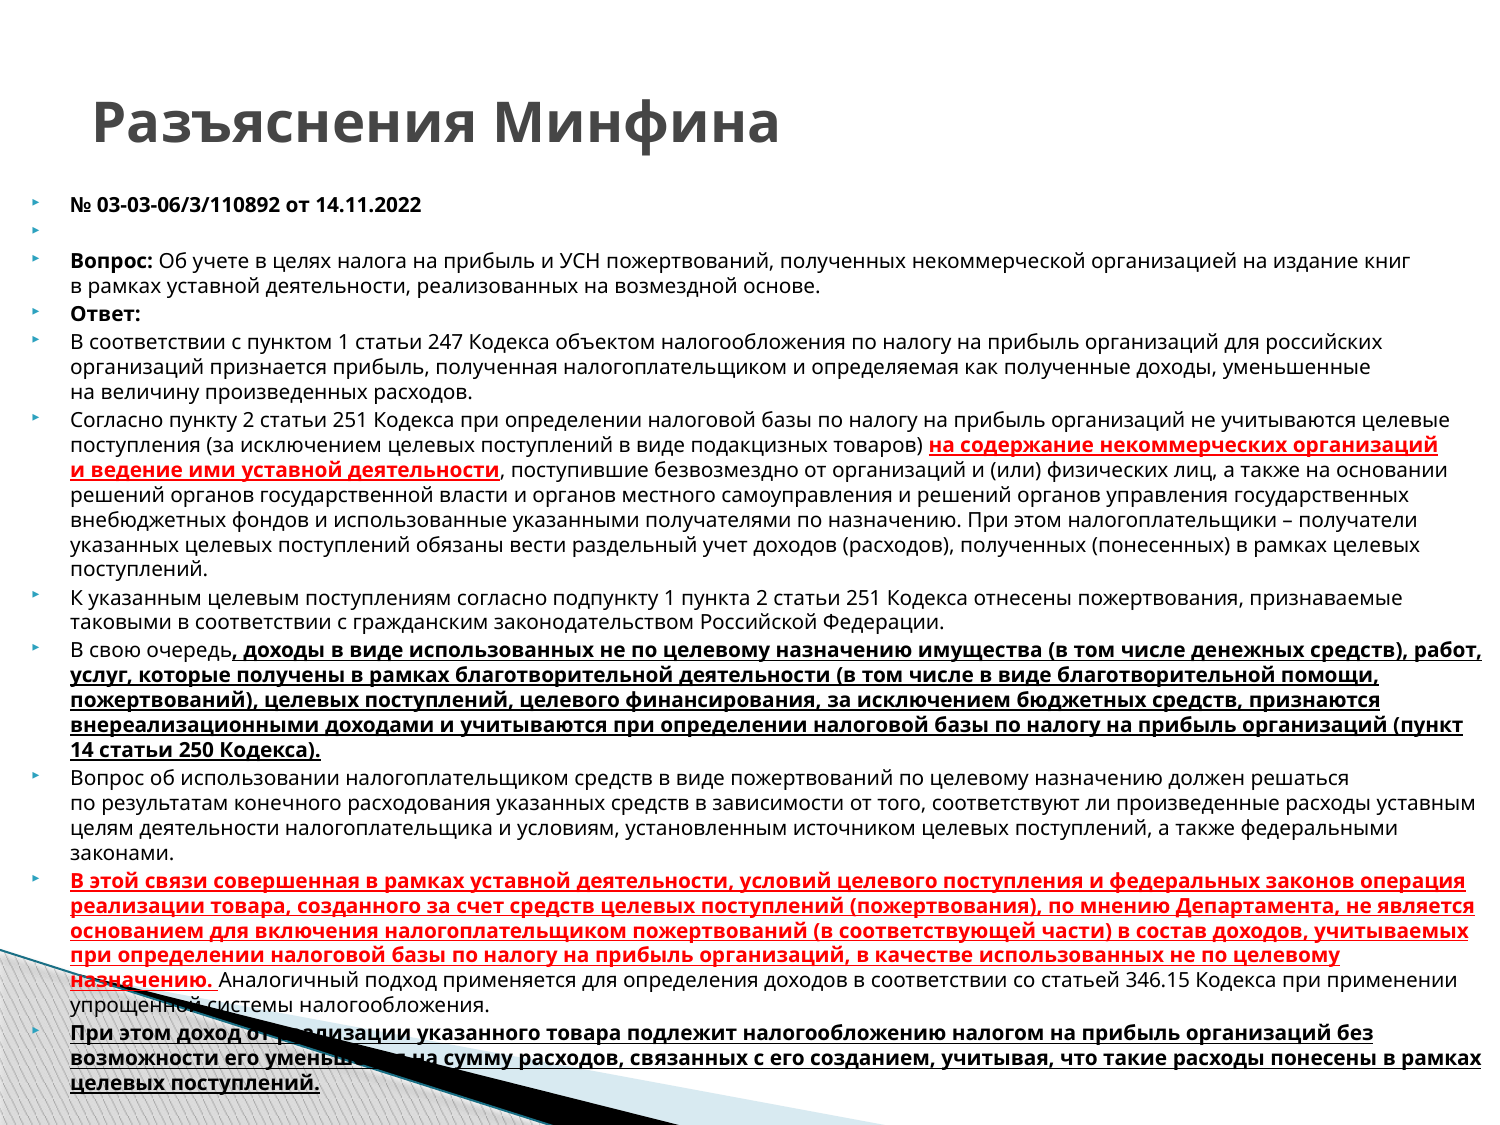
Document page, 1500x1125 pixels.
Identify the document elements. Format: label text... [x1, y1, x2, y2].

list № 03-03-06/3/110892 от 14.11.2022 Вопрос: Об учете в целях налога на прибыль и УСН пожертвований, полученных некоммерческой организацией на издание книг в рамках уставной деятельности, реализованных на возмездной основе. Ответ: В соответствии с пунктом 1 статьи 247 Кодекса объектом налогообложения по налогу на прибыль организаций для российских организаций признается прибыль, полученная налогоплательщиком и определяемая как полученные доходы, уменьшенные на величину произведенных расходов. Согласно пункту 2 статьи 251 Кодекса при определении налоговой базы по налогу на прибыль организаций не учитываются целевые поступления (за исключением целевых поступлений в виде подакцизных товаров) на содержание некоммерческих организаций и ведение ими уставной деятельности, поступившие безвозмездно от организаций и (или) физических лиц, а также на основании решений органов государственной власти и органов местного самоуправления и решений органов управления государственных внебюджетных фондов и использованные указанными получателями по назначению. При этом налогоплательщики – получатели указанных целевых поступлений обязаны вести раздельный учет доходов (расходов), полученных (понесенных) в рамках целевых поступлений. К указанным целевым поступлениям согласно подпункту 1 пункта 2 статьи 251 Кодекса отнесены пожертвования, признаваемые таковыми в соответствии с гражданским законодательством Российской Федерации. В свою очередь, доходы в виде использованных не по целевому назначению имущества (в том числе денежных средств), работ, услуг, которые получены в рамках благотворительной деятельности (в том числе в виде благотворительной помощи, пожертвований), целевых поступлений, целевого финансирования, за исключением бюджетных средств, признаются внереализационными доходами и учитываются при определении налоговой базы по налогу на прибыль организаций (пункт 14 статьи 250 Кодекса). Вопрос об использовании налогоплательщиком средств в виде пожертвований по целевому назначению должен решаться по результатам конечного расходования указанных средств в зависимости от того, соответствуют ли произведенные расходы уставным целям деятельности налогоплательщика и условиям, установленным источником целевых поступлений, а также федеральными законами. В этой связи совершенная в рамках уставной деятельности, условий целевого поступления и федеральных законов операция реализации товара, созданного за счет средств целевых поступлений (пожертвования), по мнению Департамента, не является основанием для включения налогоплательщиком пожертвований (в соответствующей части) в состав доходов, учитываемых при определении налоговой базы по налогу на прибыль организаций, в качестве использованных не по целевому назначению. Аналогичный подход применяется для определения доходов в соответствии со статьей 346.15 Кодекса при применении упрощенной системы налогообложения. При этом доход от реализации указанного товара подлежит налогообложению налогом на прибыль организаций без возможности его уменьшения на сумму расходов, связанных с его созданием, учитывая, что такие расходы понесены в рамках целевых поступлений. [0, 184, 1500, 1125]
title Разъяснения Минфина [76, 78, 1425, 161]
